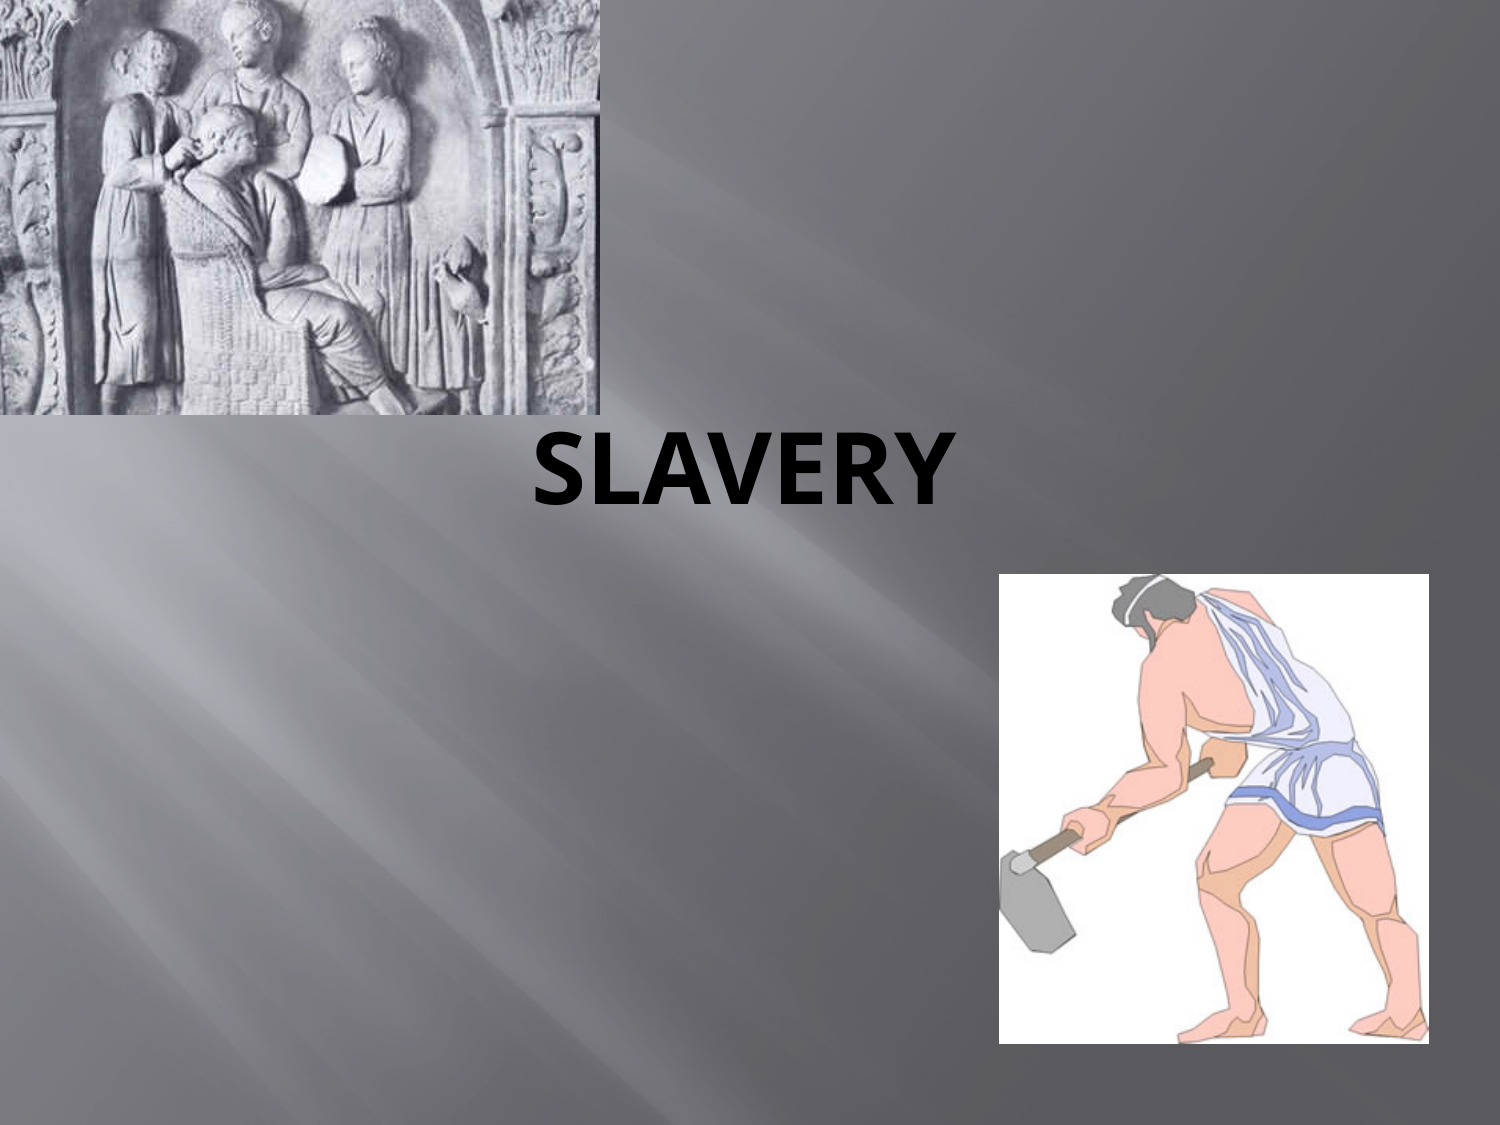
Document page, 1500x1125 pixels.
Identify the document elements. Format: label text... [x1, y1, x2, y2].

picture [999, 574, 1429, 1044]
picture [0, 0, 601, 415]
title Slavery [69, 224, 1420, 525]
